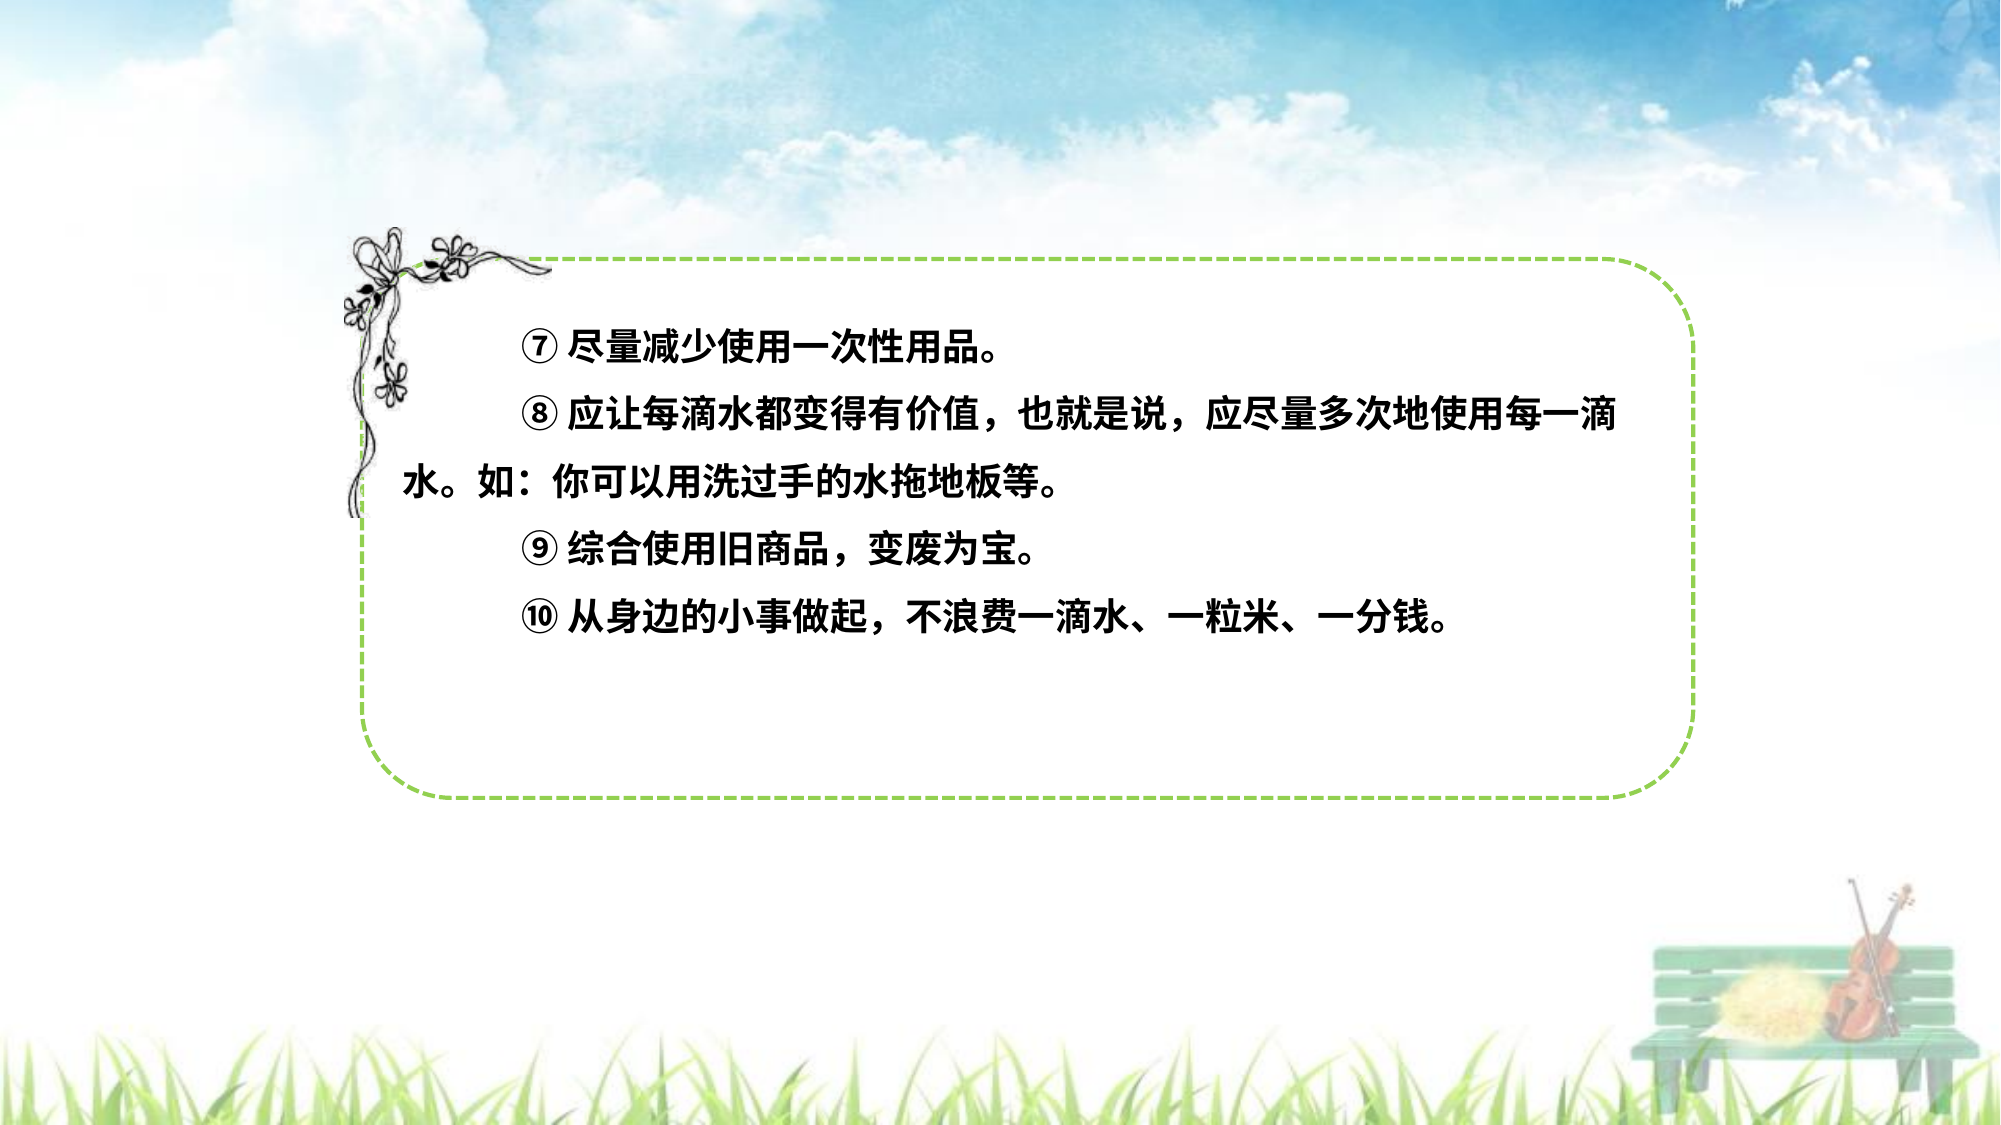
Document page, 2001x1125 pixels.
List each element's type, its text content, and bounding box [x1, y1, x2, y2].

picture [0, 0, 2001, 1125]
text_box [361, 258, 1694, 798]
text_box ⑦尽量减少使用一次性用品。 ⑧应让每滴水都变得有价值，也就是说，应尽量多次地使用每一滴水。如：你可以用洗过手的水拖地板等。 ⑨综合使用旧商品，变废为宝。 ⑩从身边的小事做起，不浪费一滴水、一粒米、一分钱。 [387, 292, 1668, 713]
